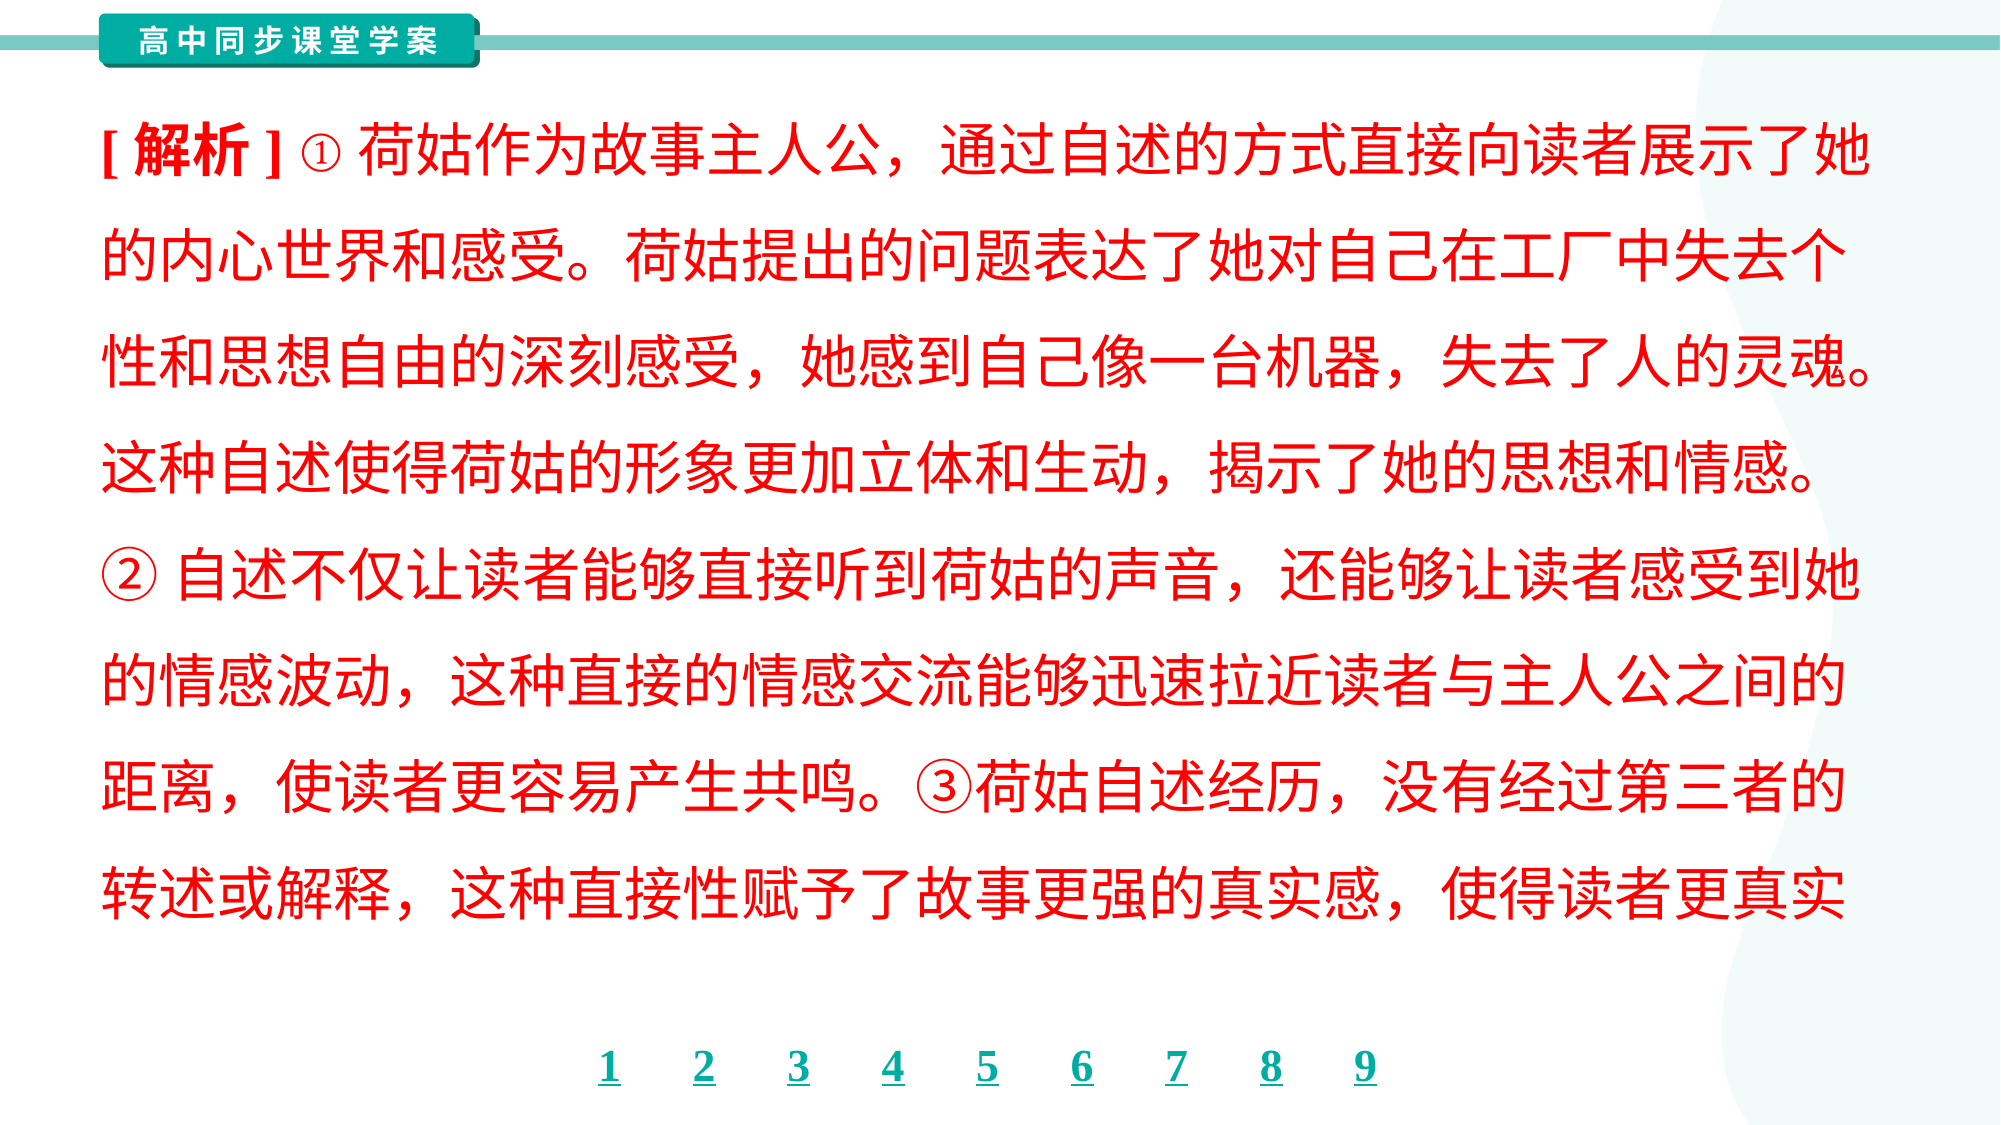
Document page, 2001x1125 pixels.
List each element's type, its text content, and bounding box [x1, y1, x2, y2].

text_box [解析] ①荷姑作为故事主人公，通过自述的方式直接向读者展示了她 的内心世界和感受。荷姑提出的问题表达了她对自己在工厂中失去个 性和思想自由的深刻感受，她感到自己像一台机器，失去了人的灵魂。 这种自述使得荷姑的形象更加立体和生动，揭示了她的思想和情感。 ②自述不仅让读者能够直接听到荷姑的声音，还能够让读者感受到她 的情感波动，这种直接的情感交流能够迅速拉近读者与主人公之间的 距离，使读者更容易产生共鸣。③荷姑自述经历，没有经过第三者的 转述或解释，这种直接性赋予了故事更强的真实感，使得读者更真实 [100, 76, 1899, 927]
picture [0, 0, 2000, 1125]
